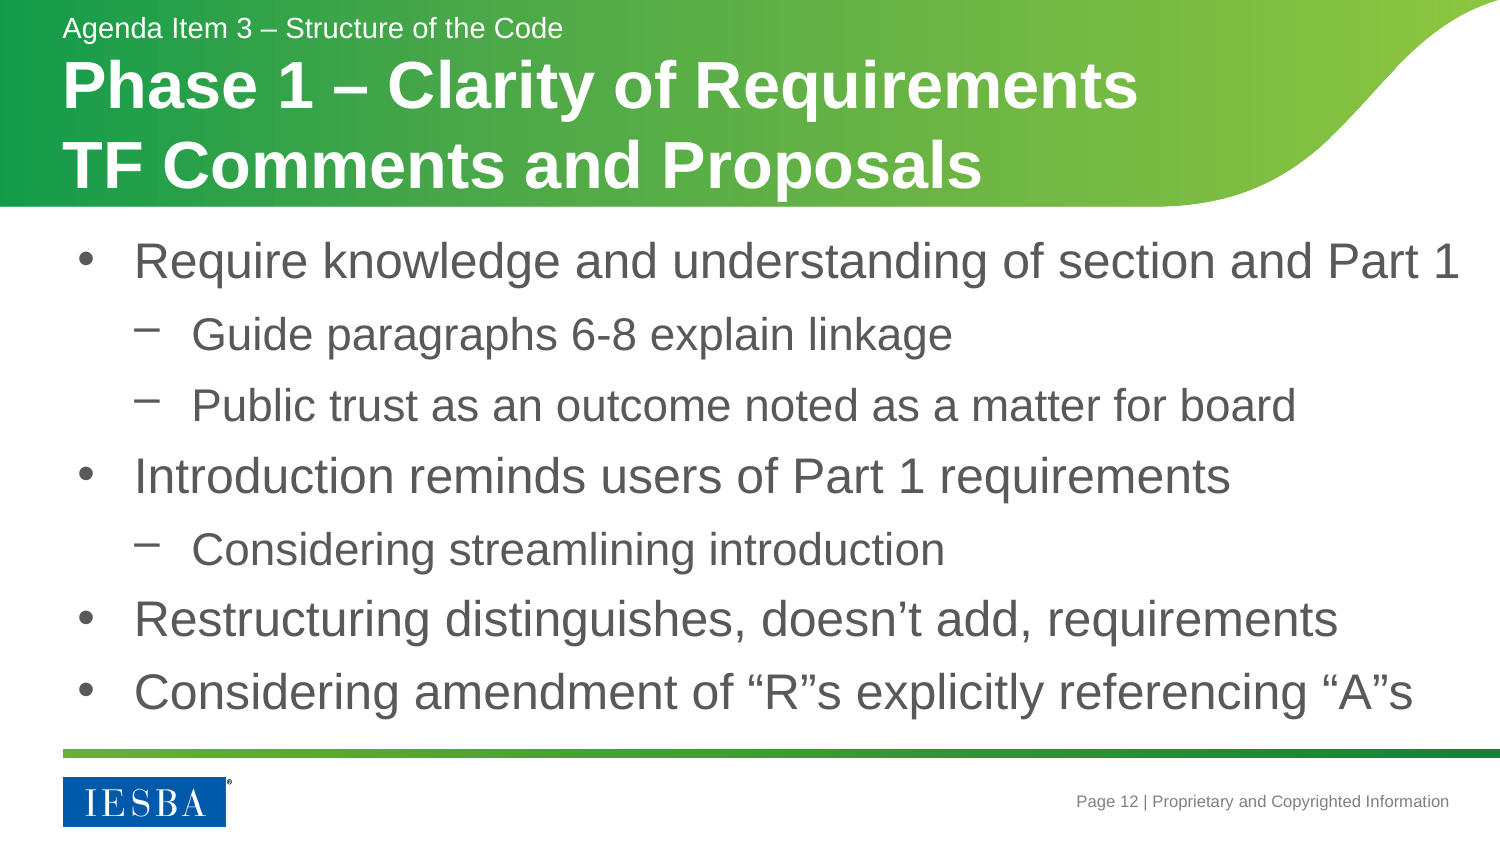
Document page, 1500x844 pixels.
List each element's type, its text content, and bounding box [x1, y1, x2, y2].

list Require knowledge and understanding of section and Part 1 Guide paragraphs 6-8 explain linkage Public trust as an outcome noted as a matter for board Introduction reminds users of Part 1 requirements Considering streamlining introduction Restructuring distinguishes, doesn’t add, requirements Considering amendment of “R”s explicitly referencing “A”s [62, 220, 1488, 724]
picture [0, 0, 1500, 207]
title Phase 1 – Clarity of Requirements TF Comments and Proposals [62, 59, 1338, 185]
subtitle Agenda Item 3 – Structure of the Code [62, 9, 825, 47]
picture [63, 777, 232, 827]
